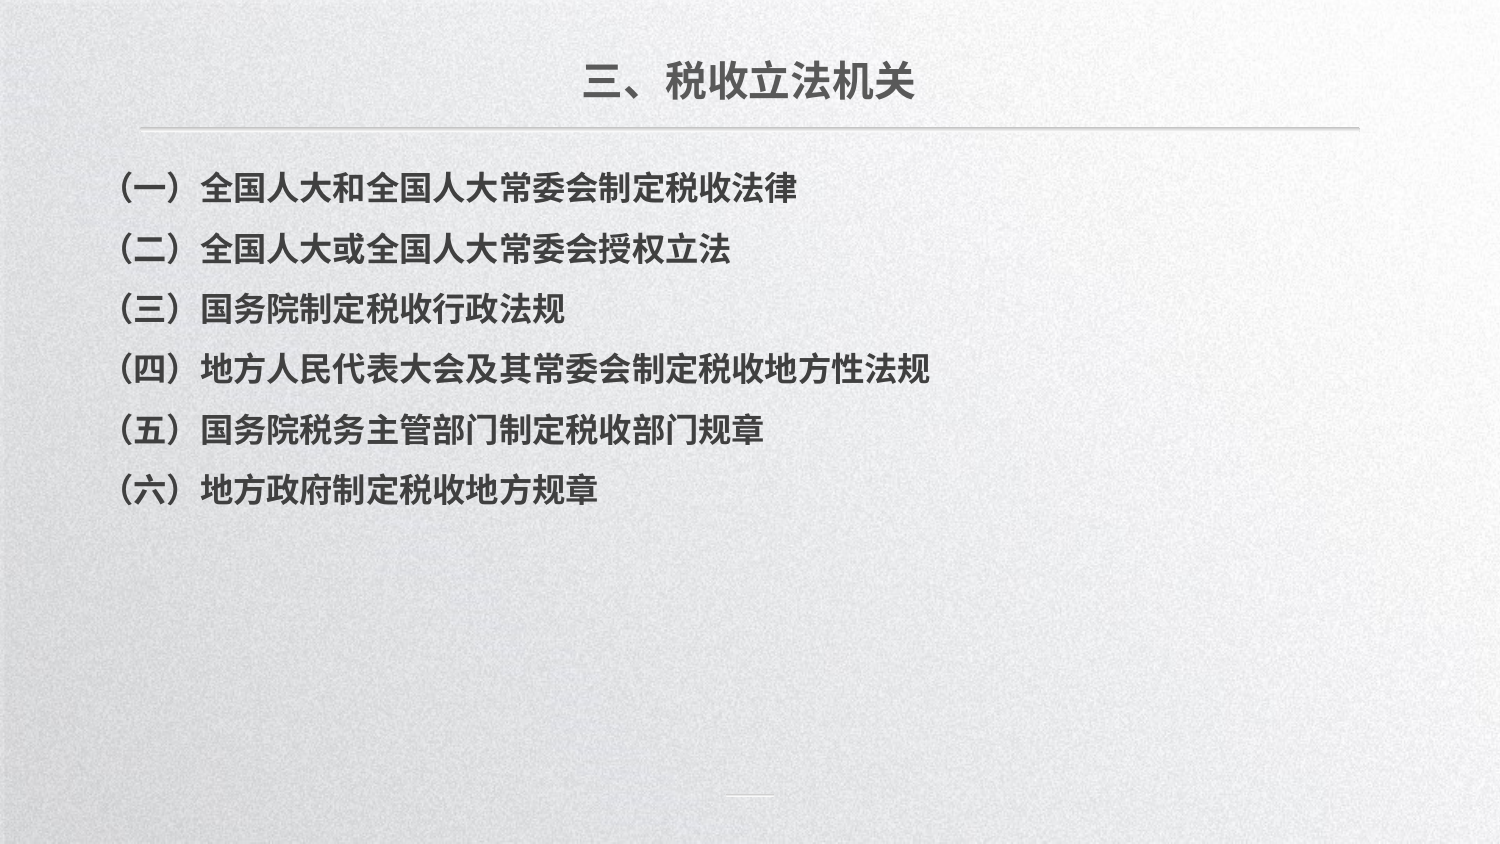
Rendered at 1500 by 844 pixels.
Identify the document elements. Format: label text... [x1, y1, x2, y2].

picture [0, 0, 1500, 844]
text_box 三、税收立法机关 [459, 49, 1038, 111]
text_box （一）全国人大和全国人大常委会制定税收法律 （二）全国人大或全国人大常委会授权立法 （三）国务院制定税收行政法规 （四）地方人民代表大会及其常委会制定税收地方性法规 （五）国务院税务主管部门制定税收部门规章 （六）地方政府制定税收地方规章 [100, 159, 1400, 510]
